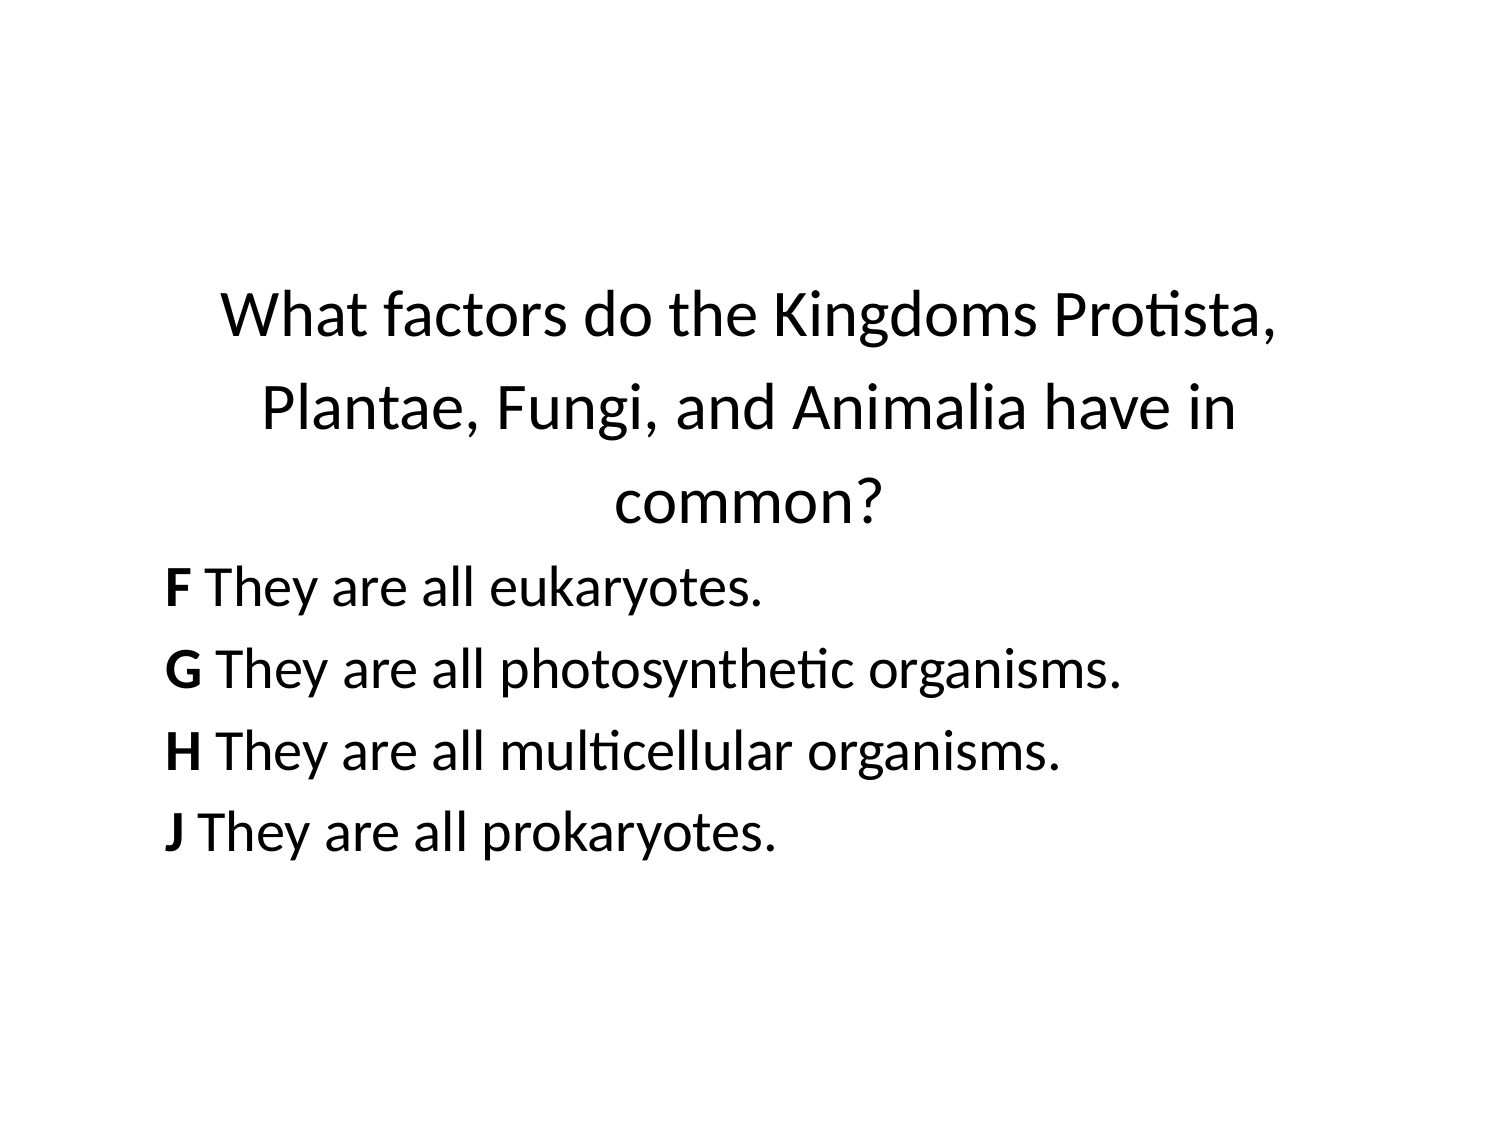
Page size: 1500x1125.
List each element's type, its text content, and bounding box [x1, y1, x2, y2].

list What factors do the Kingdoms Protista, Plantae, Fungi, and Animalia have in common? F They are all eukaryotes. G They are all photosynthetic organisms. H They are all multicellular organisms. J They are all prokaryotes. [75, 262, 1425, 1005]
